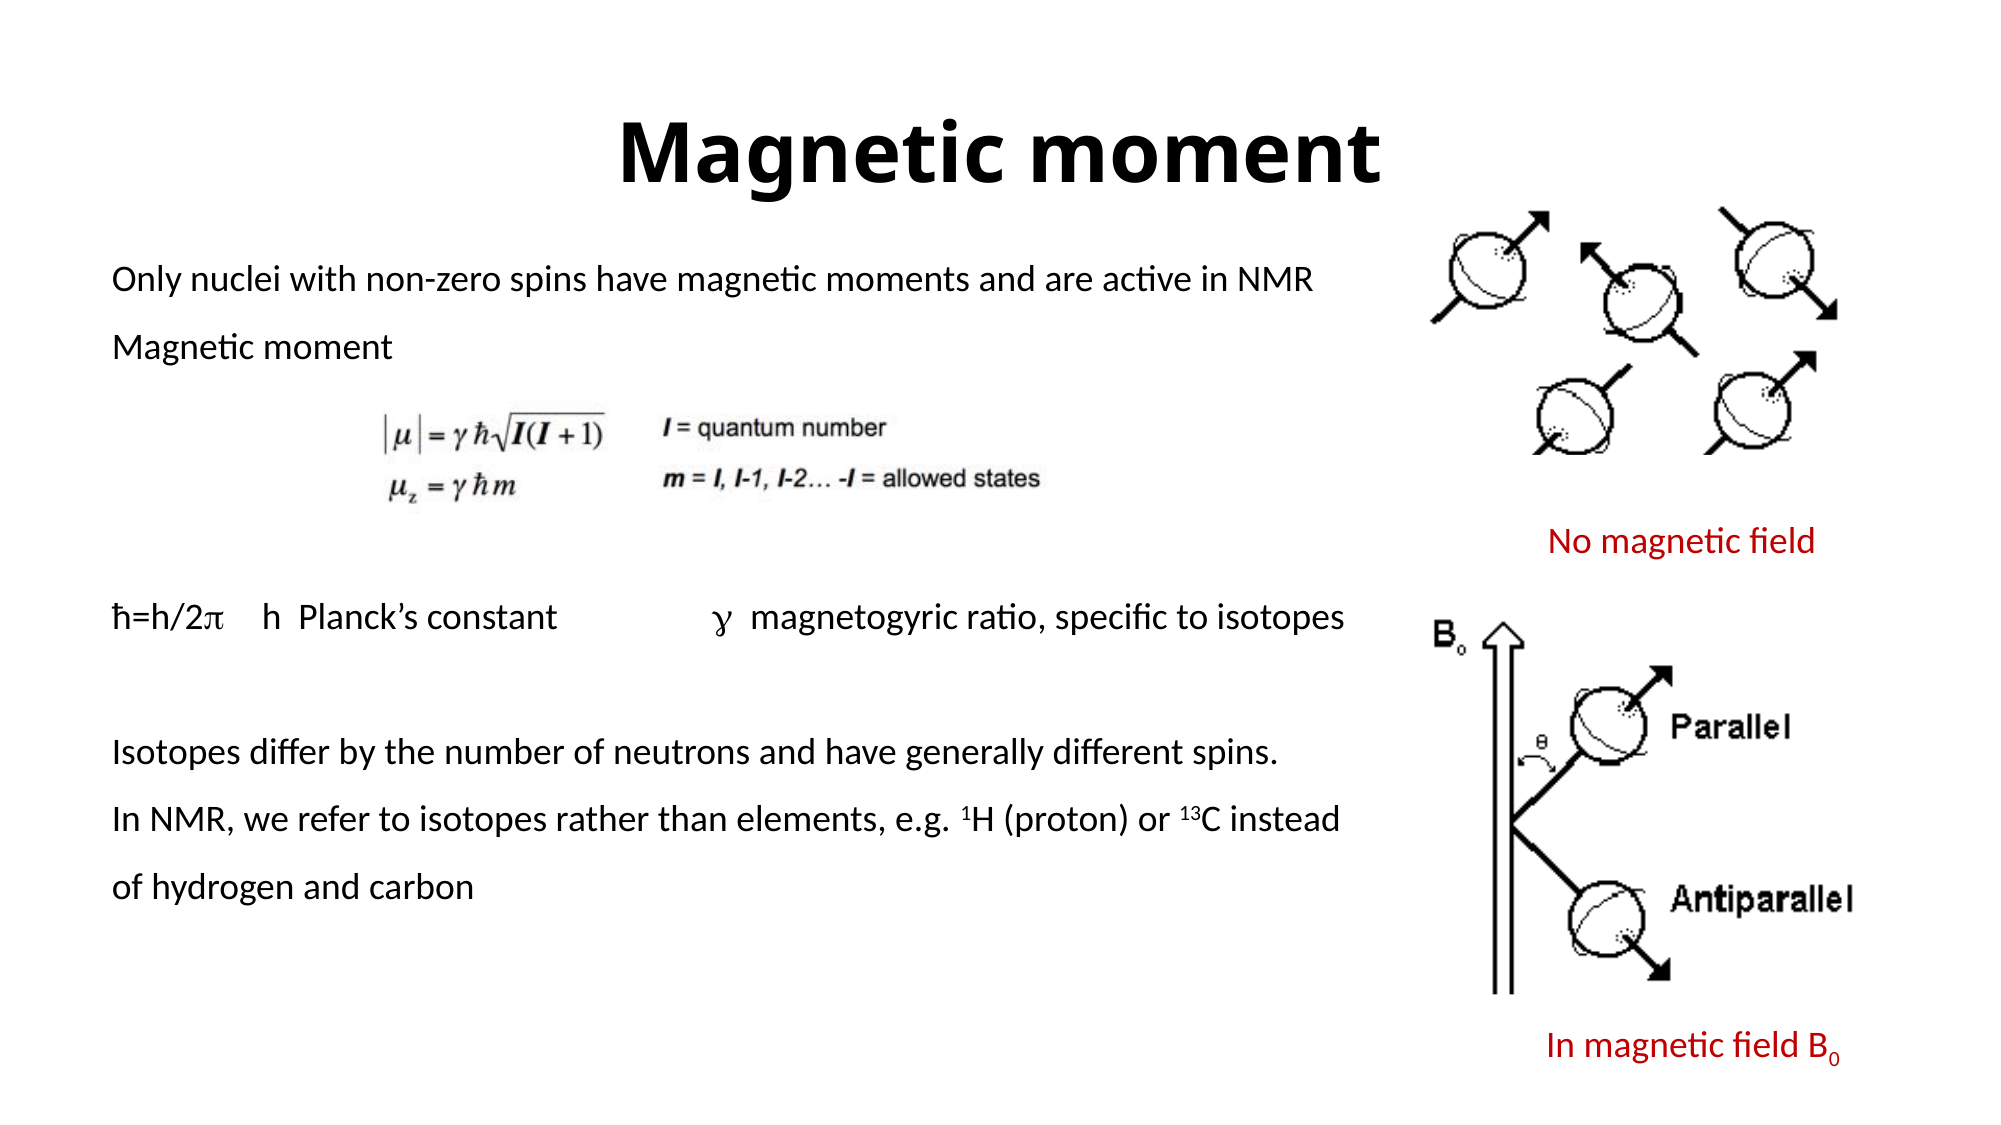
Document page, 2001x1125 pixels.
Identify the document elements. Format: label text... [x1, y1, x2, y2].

text_box Only nuclei with non-zero spins have magnetic moments and are active in NMR Magnetic moment ħ=h/2 h Planck’s constant  magnetogyric ratio, specific to isotopes Isotopes differ by the number of neutrons and have generally different spins. In NMR, we refer to isotopes rather than elements, e.g. 1H (proton) or 13C instead of hydrogen and carbon [97, 224, 1389, 915]
text_box In magnetic field B0 [1424, 993, 1962, 1097]
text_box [1316, 612, 1938, 1073]
picture [371, 391, 1049, 515]
title Magnetic moment [249, 0, 1750, 208]
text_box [1410, 174, 1950, 623]
